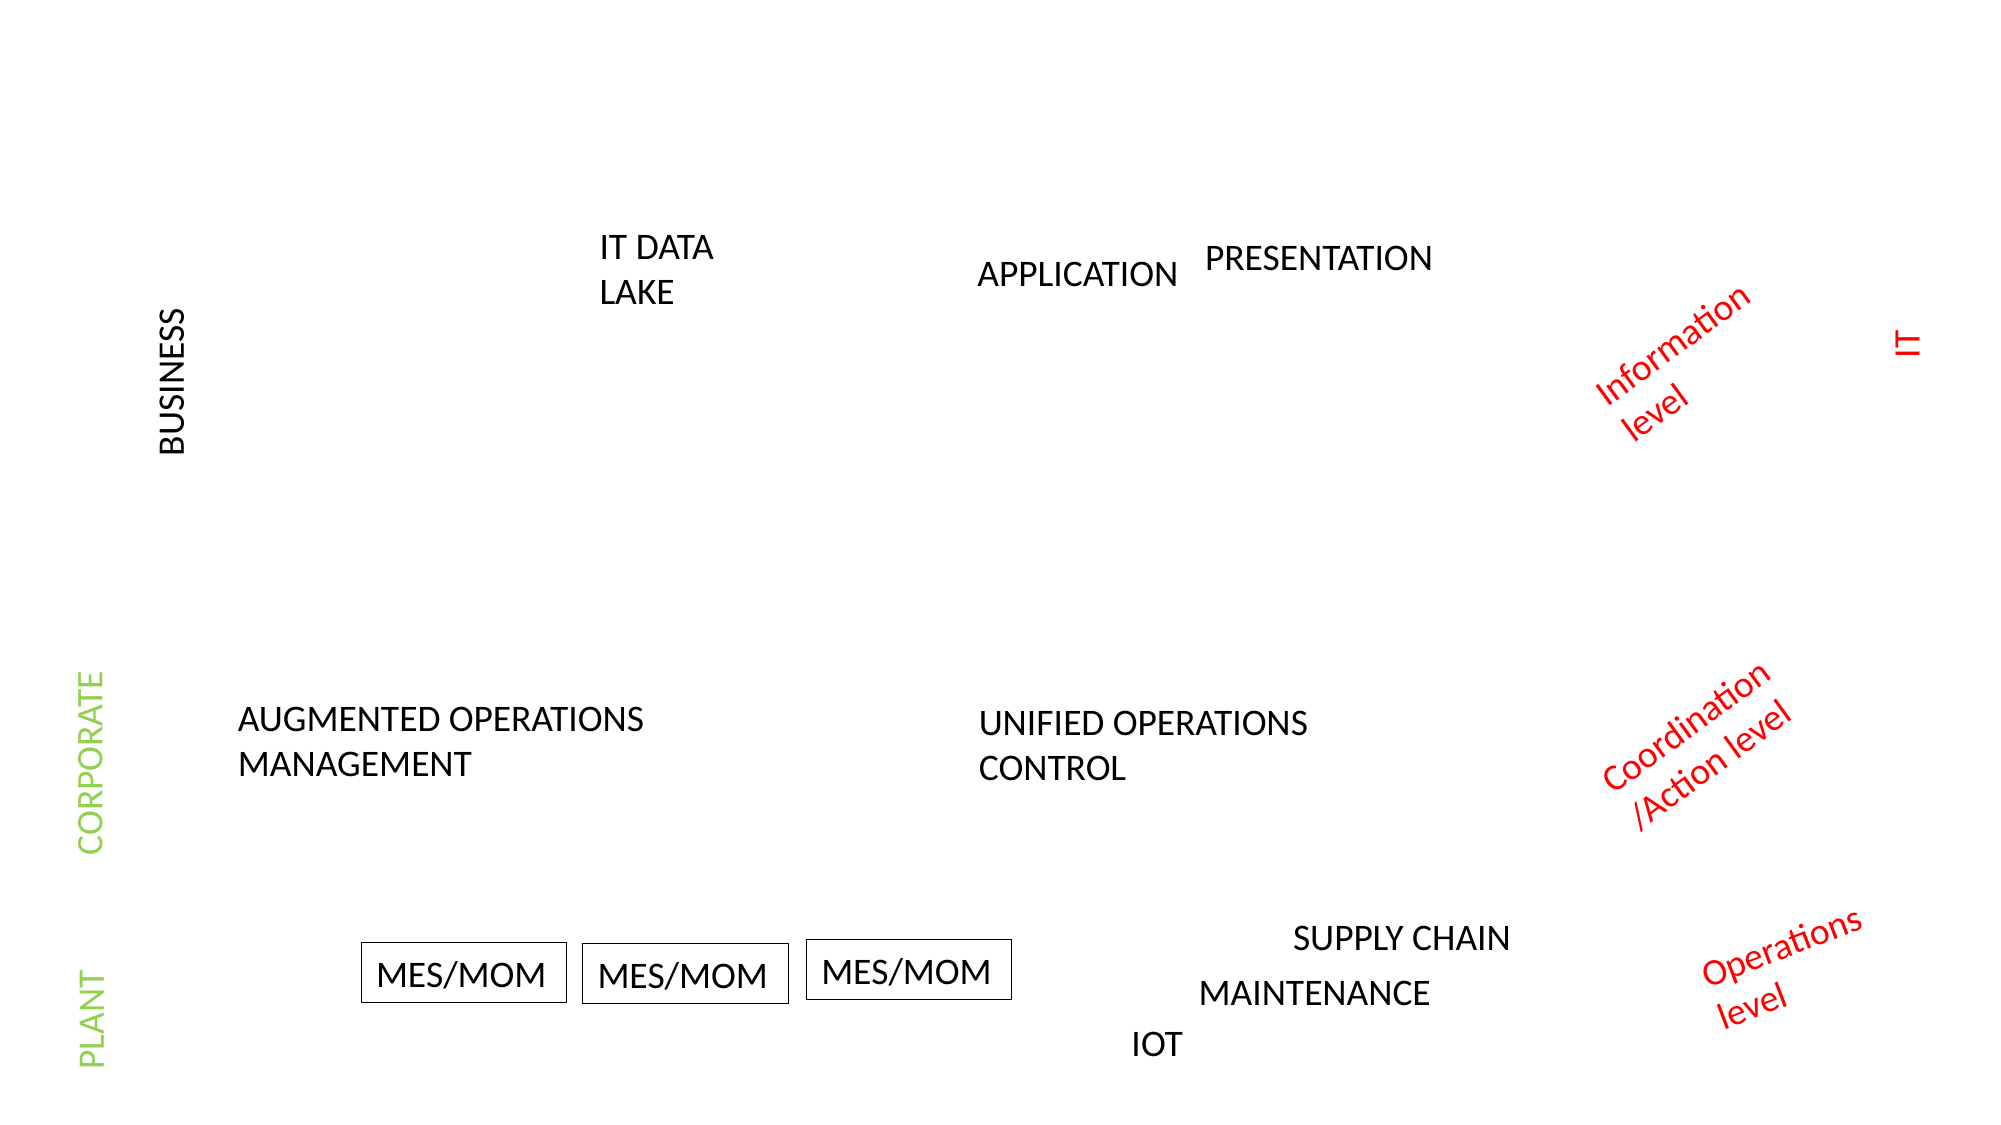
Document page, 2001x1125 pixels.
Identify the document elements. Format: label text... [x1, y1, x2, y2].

text_box APPLICATION [962, 241, 1197, 302]
text_box UNIFIED OPERATIONS CONTROL [964, 690, 1407, 796]
text_box MES/MOM [361, 942, 567, 1003]
text_box MES/MOM [582, 943, 789, 1004]
text_box SUPPLY CHAIN [1278, 905, 1722, 966]
text_box Operations level [1683, 867, 1934, 1050]
text_box Information level [1568, 241, 1820, 465]
text_box IT DATA LAKE [584, 214, 778, 320]
text_box PRESENTATION [1190, 225, 1466, 286]
text_box MAINTENANCE [1183, 960, 1627, 1021]
text_box CORPORATE [57, 635, 118, 871]
text_box AUGMENTED OPERATIONS MANAGEMENT [223, 686, 667, 791]
text_box IT [1874, 138, 1935, 374]
text_box MES/MOM [806, 939, 1012, 1000]
text_box Coordination/Action level [1574, 628, 1826, 852]
text_box IOT [1116, 1011, 1560, 1072]
text_box PLANT [59, 849, 119, 1085]
text_box BUSINESS [138, 236, 199, 471]
